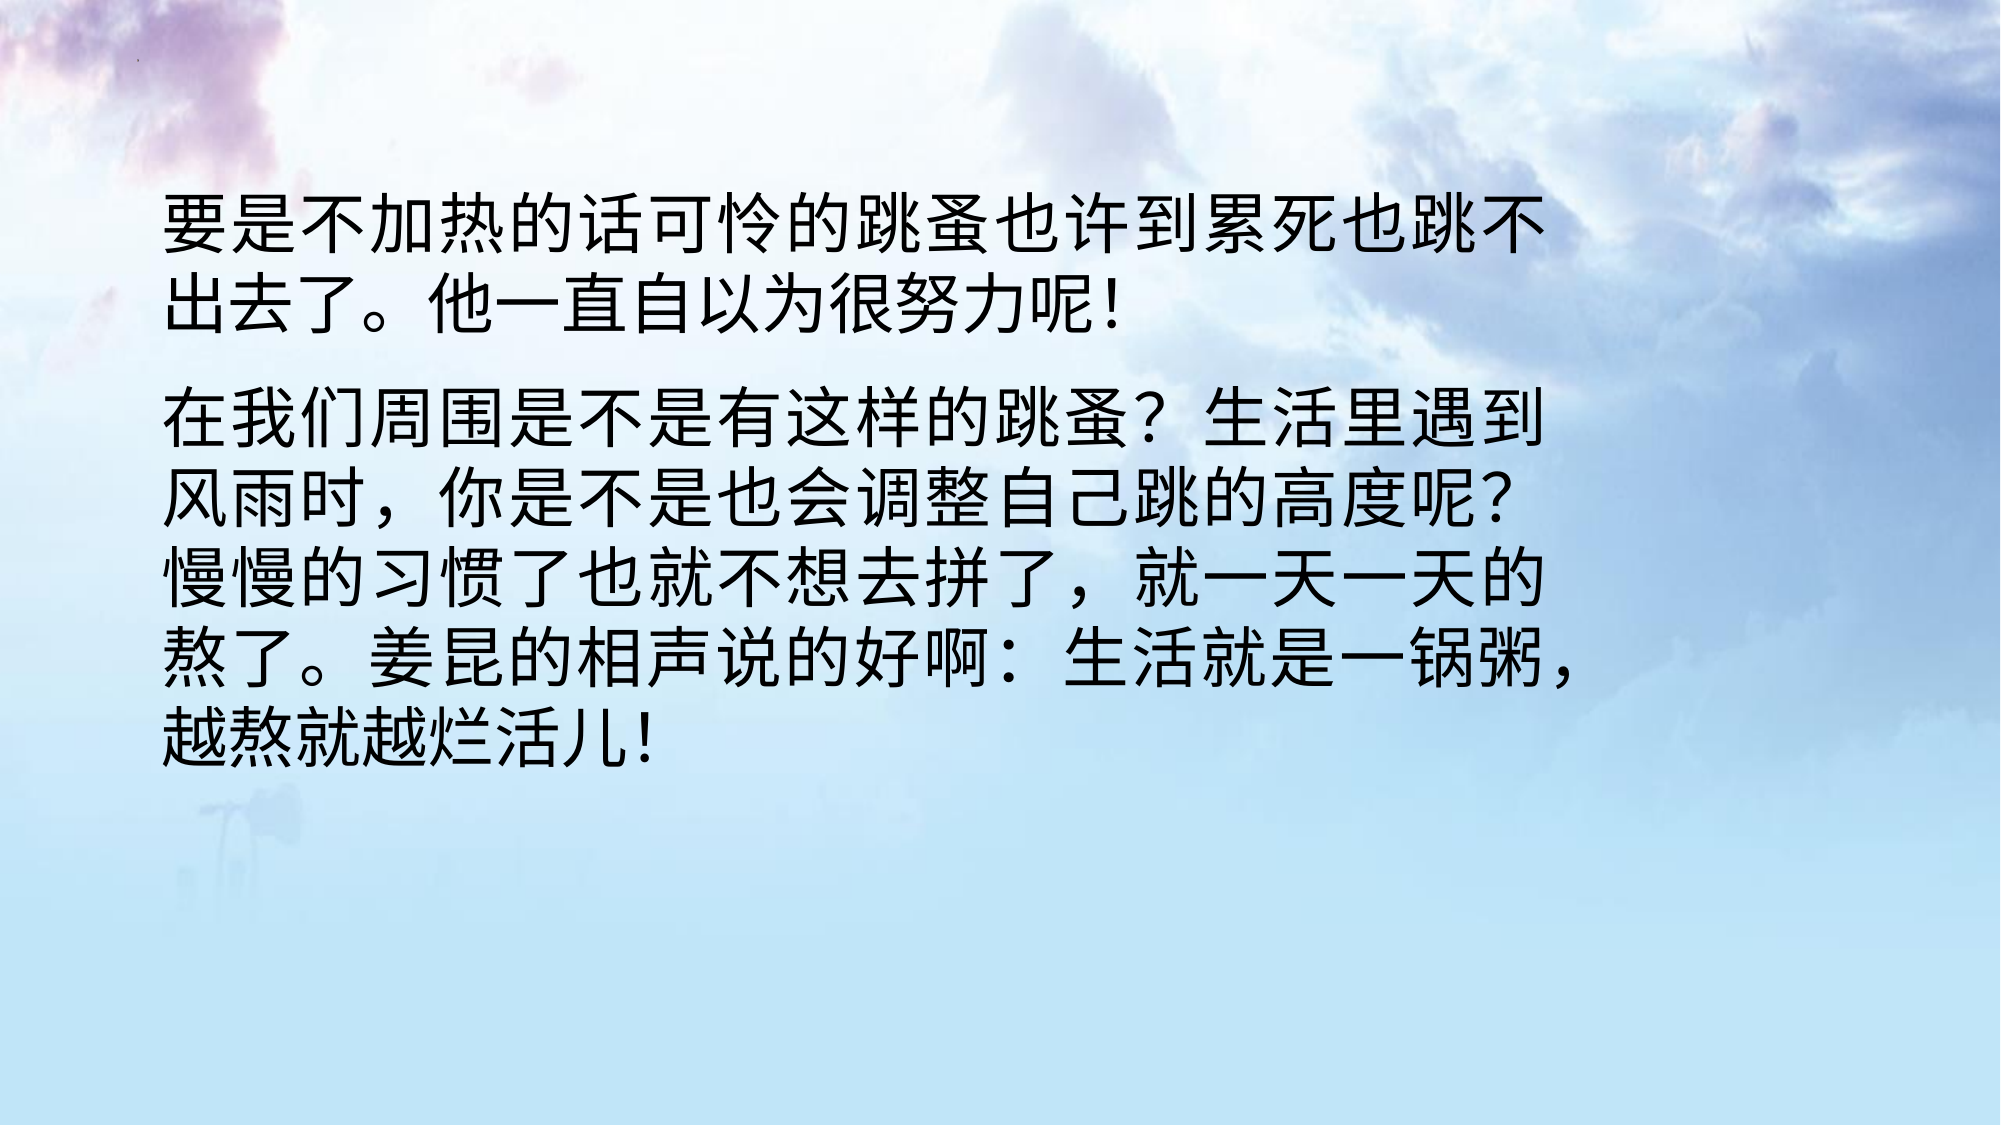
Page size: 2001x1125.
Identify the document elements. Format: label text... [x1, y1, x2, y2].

picture [0, 0, 2001, 1125]
text_box 要是不加热的话可怜的跳蚤也许到累死也跳不出去了。他一直自以为很努力呢！ 在我们周围是不是有这样的跳蚤？生活里遇到风雨时，你是不是也会调整自己跳的高度呢？慢慢的习惯了也就不想去拼了，就一天一天的熬了。姜昆的相声说的好啊：生活就是一锅粥，越熬就越烂活儿！ [146, 174, 1563, 783]
